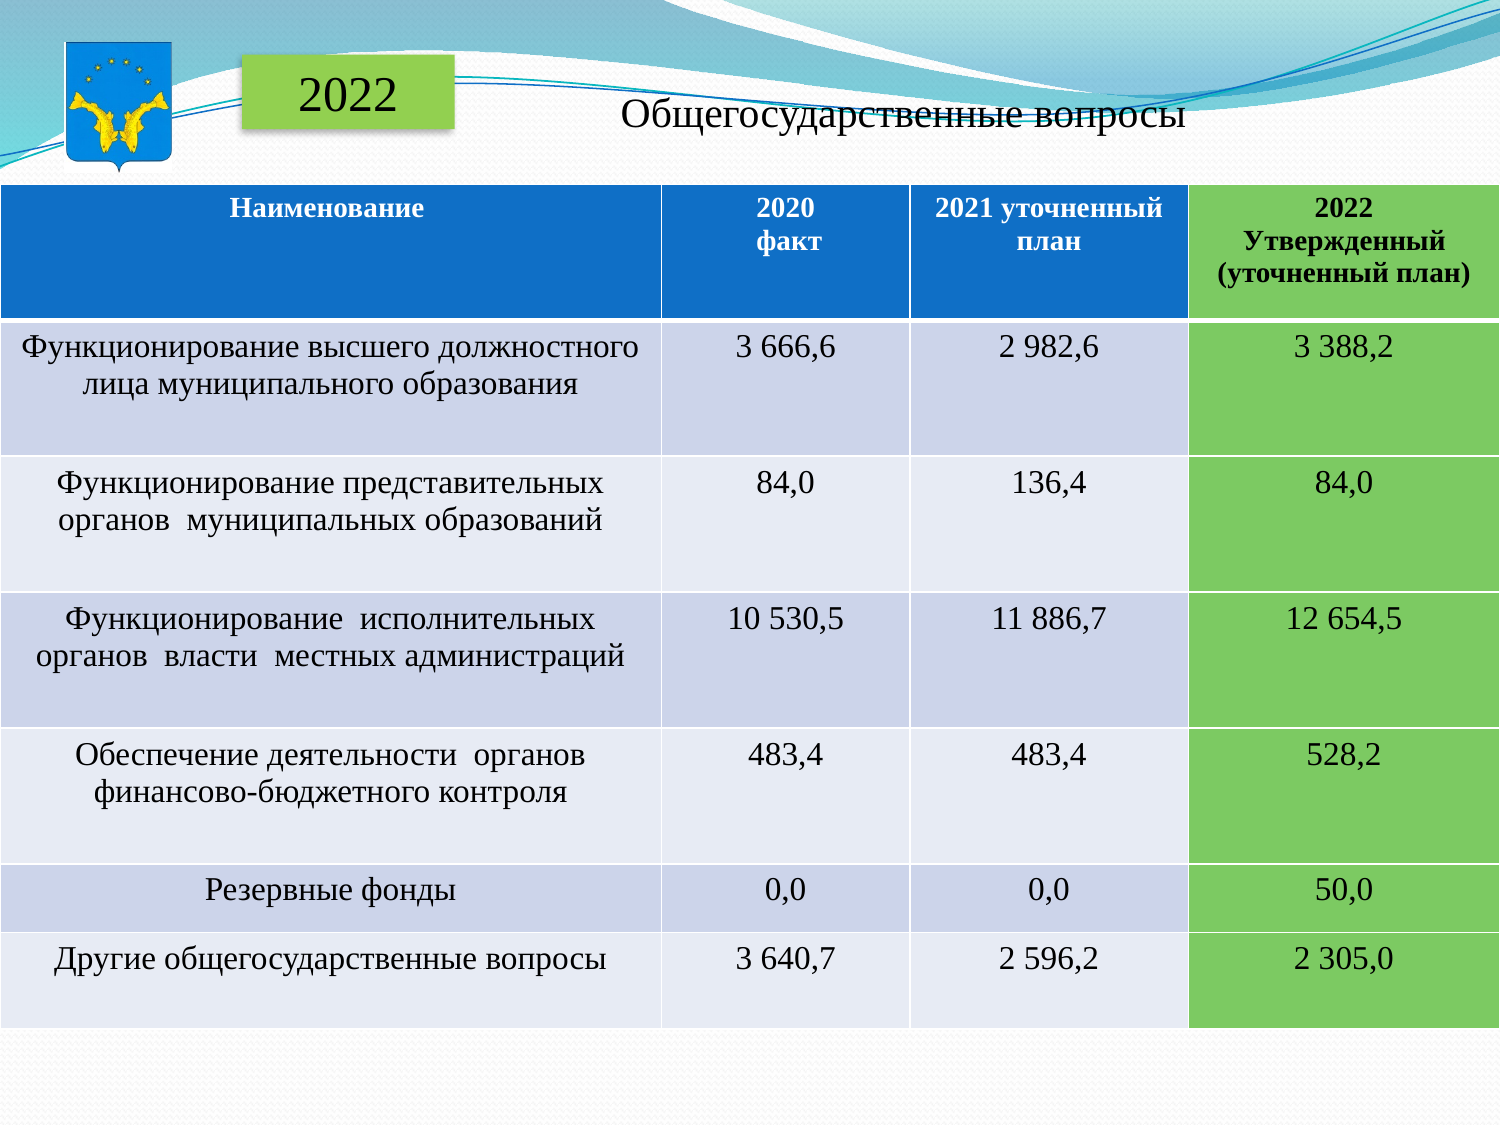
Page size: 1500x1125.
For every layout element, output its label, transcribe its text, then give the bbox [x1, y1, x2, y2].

table_cell 11 886,7 [911, 593, 1188, 727]
table_cell 84,0 [662, 457, 909, 591]
table_cell Функционирование представительных органов муниципальных образований [1, 457, 661, 591]
table_cell 0,0 [911, 865, 1188, 932]
table_cell Другие общегосударственные вопросы [1, 933, 661, 1028]
table_cell 483,4 [662, 729, 909, 863]
text_box Общегосударственные вопросы [395, 78, 1412, 143]
table_header 2021 уточненный план [911, 185, 1188, 318]
table_header Наименование [1, 185, 661, 318]
table_cell 0,0 [662, 865, 909, 932]
table_cell 12 654,5 [1189, 593, 1499, 727]
table_cell 10 530,5 [662, 593, 909, 727]
table_header 2022 Утвержденный (уточненный план) [1189, 185, 1499, 318]
picture [64, 42, 172, 173]
table_cell Резервные фонды [1, 865, 661, 932]
table_cell 2 596,2 [911, 933, 1188, 1028]
table_header 2020 факт [662, 185, 909, 318]
table_cell 2 305,0 [1189, 933, 1499, 1028]
table_cell 3 640,7 [662, 933, 909, 1028]
table_cell Функционирование высшего должностного лица муниципального образования [1, 323, 661, 455]
table_cell Обеспечение деятельности органов финансово-бюджетного контроля [1, 729, 661, 863]
table_cell 483,4 [911, 729, 1188, 863]
table_cell 84,0 [1189, 457, 1499, 591]
table_cell 50,0 [1189, 865, 1499, 932]
table_cell 136,4 [911, 457, 1188, 591]
table_cell 3 388,2 [1189, 323, 1499, 455]
table_cell 2 982,6 [911, 323, 1188, 455]
text_box 2022 [242, 54, 455, 130]
table_cell 528,2 [1189, 729, 1499, 863]
table_cell Функционирование исполнительных органов власти местных администраций [1, 593, 661, 727]
table_cell 3 666,6 [662, 323, 909, 455]
